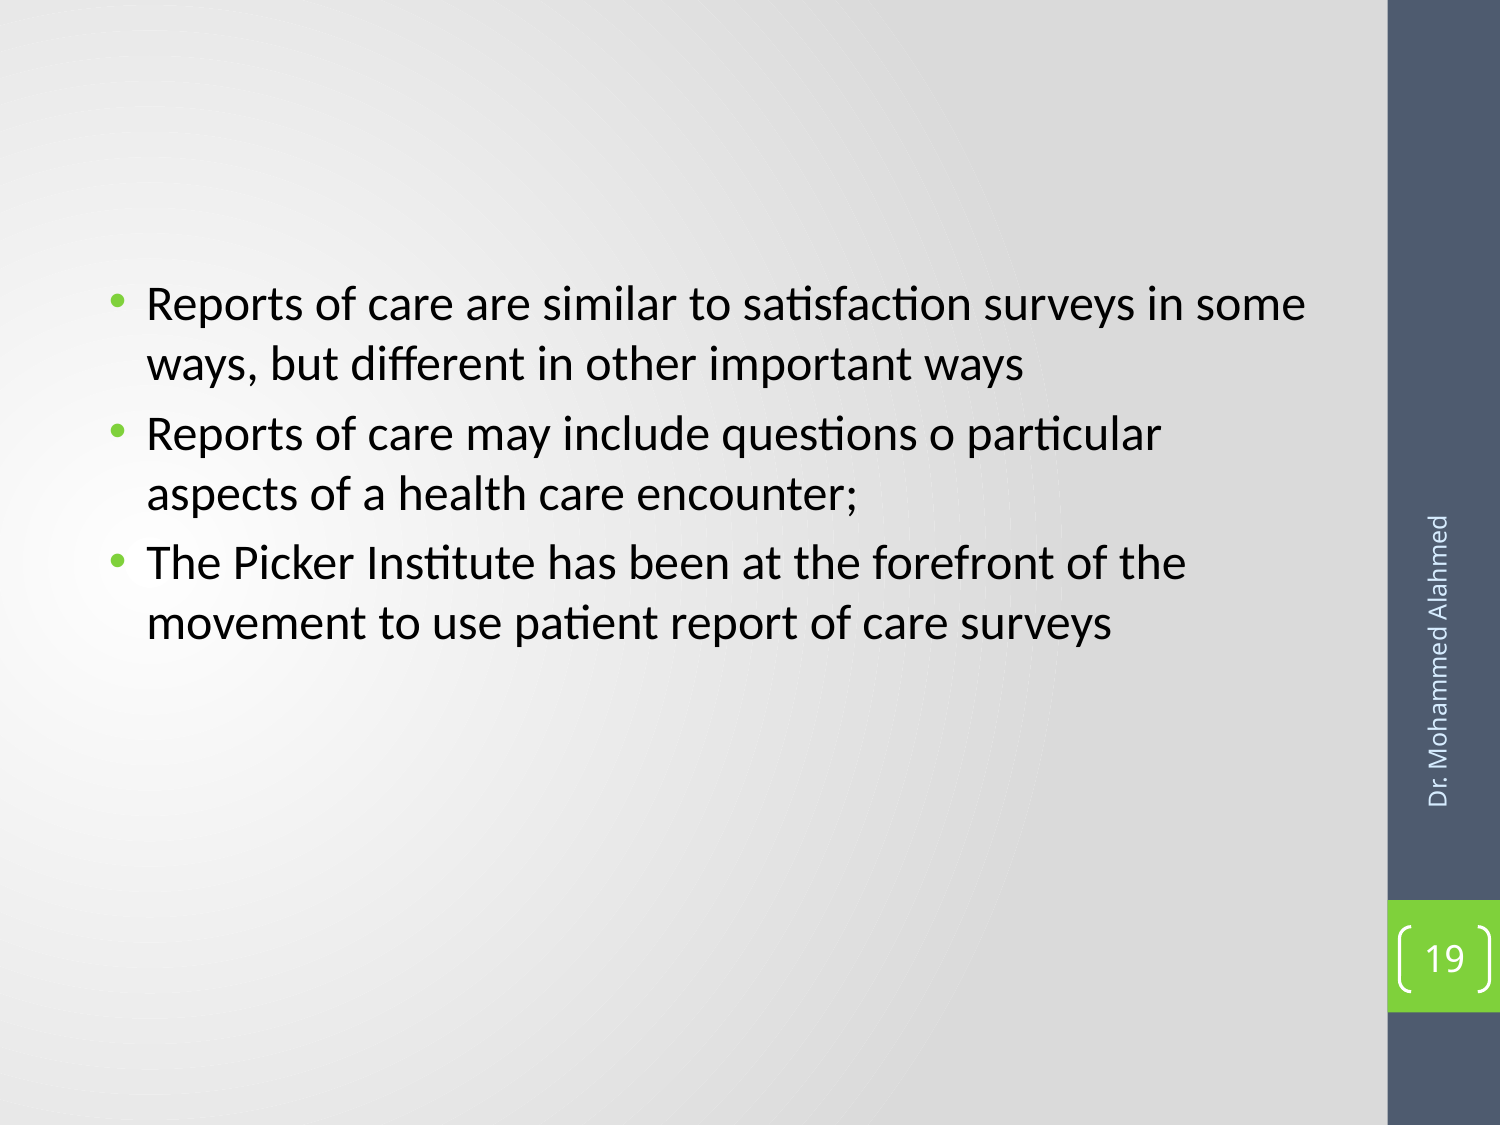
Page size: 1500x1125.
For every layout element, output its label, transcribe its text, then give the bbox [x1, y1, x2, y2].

footer Dr. Mohammed Alahmed [1408, 500, 1469, 889]
slide_number 19 [1397, 925, 1492, 994]
list Reports of care are similar to satisfaction surveys in some ways, but different in other important ways Reports of care may include questions o particular aspects of a health care encounter; The Picker Institute has been at the forefront of the movement to use patient report of care surveys [75, 262, 1325, 1050]
